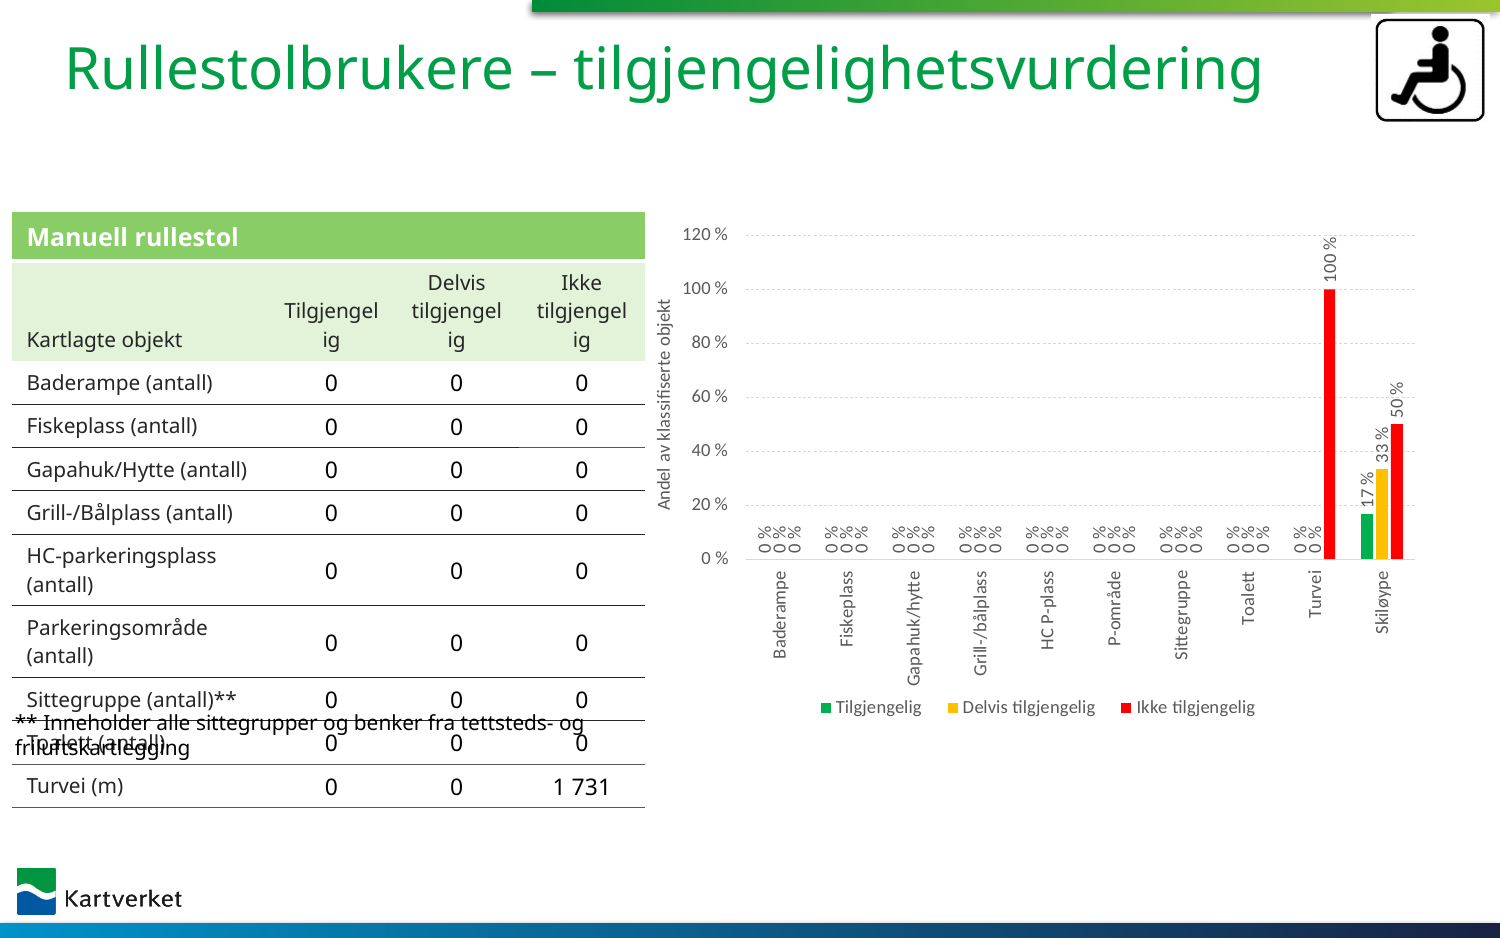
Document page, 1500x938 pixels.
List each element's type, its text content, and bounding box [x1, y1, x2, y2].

table_cell 0 [394, 606, 519, 677]
table_cell 0 [519, 678, 638, 702]
table_cell 0 [394, 768, 519, 807]
table_cell Kartlagte objekt [12, 263, 269, 361]
table_cell 1 731 [519, 768, 645, 807]
table_cell Sittegruppe (antall)** [12, 678, 269, 702]
table_header Manuell rullestol [12, 212, 645, 259]
table_cell 0 [269, 361, 394, 404]
table_cell Fiskeplass (antall) [12, 405, 269, 447]
table_cell 0 [269, 405, 394, 447]
table_cell HC-parkeringsplass (antall) [12, 535, 269, 605]
table_cell 0 [519, 491, 638, 534]
table_cell 0 [269, 678, 394, 702]
table_cell Parkeringsområde (antall) [12, 606, 269, 677]
table_cell 0 [394, 678, 519, 702]
table_cell Delvis tilgjengelig [394, 263, 519, 361]
table_cell 0 [269, 448, 394, 490]
table_cell Tilgjengelig [269, 263, 394, 361]
table_cell 0 [269, 491, 394, 534]
picture [1371, 13, 1491, 127]
table_cell 0 [519, 448, 638, 490]
table_cell 0 [269, 535, 394, 605]
table_cell 0 [269, 768, 394, 807]
table_cell 0 [394, 535, 519, 605]
table_cell 0 [519, 606, 638, 677]
text_box Rullestolbrukere – tilgjengelighetsvurdering [49, 12, 1372, 109]
table_cell Turvei (m) [12, 768, 269, 807]
picture [643, 218, 1426, 728]
table_cell 0 [519, 535, 638, 605]
table_cell Gapahuk/Hytte (antall) [12, 448, 269, 490]
table_cell Ikke tilgjengelig [519, 263, 638, 361]
table_cell Baderampe (antall) [12, 361, 269, 404]
table_cell 0 [394, 361, 519, 404]
text_box ** Inneholder alle sittegrupper og benker fra tettsteds- og friluftskartlegging [0, 702, 745, 768]
table_cell 0 [519, 405, 638, 447]
table_cell Grill-/Bålplass (antall) [12, 491, 269, 534]
table_cell 0 [269, 606, 394, 677]
table_cell 0 [394, 491, 519, 534]
table_cell 0 [519, 361, 638, 404]
table_cell 0 [394, 405, 519, 447]
table_cell 0 [394, 448, 519, 490]
